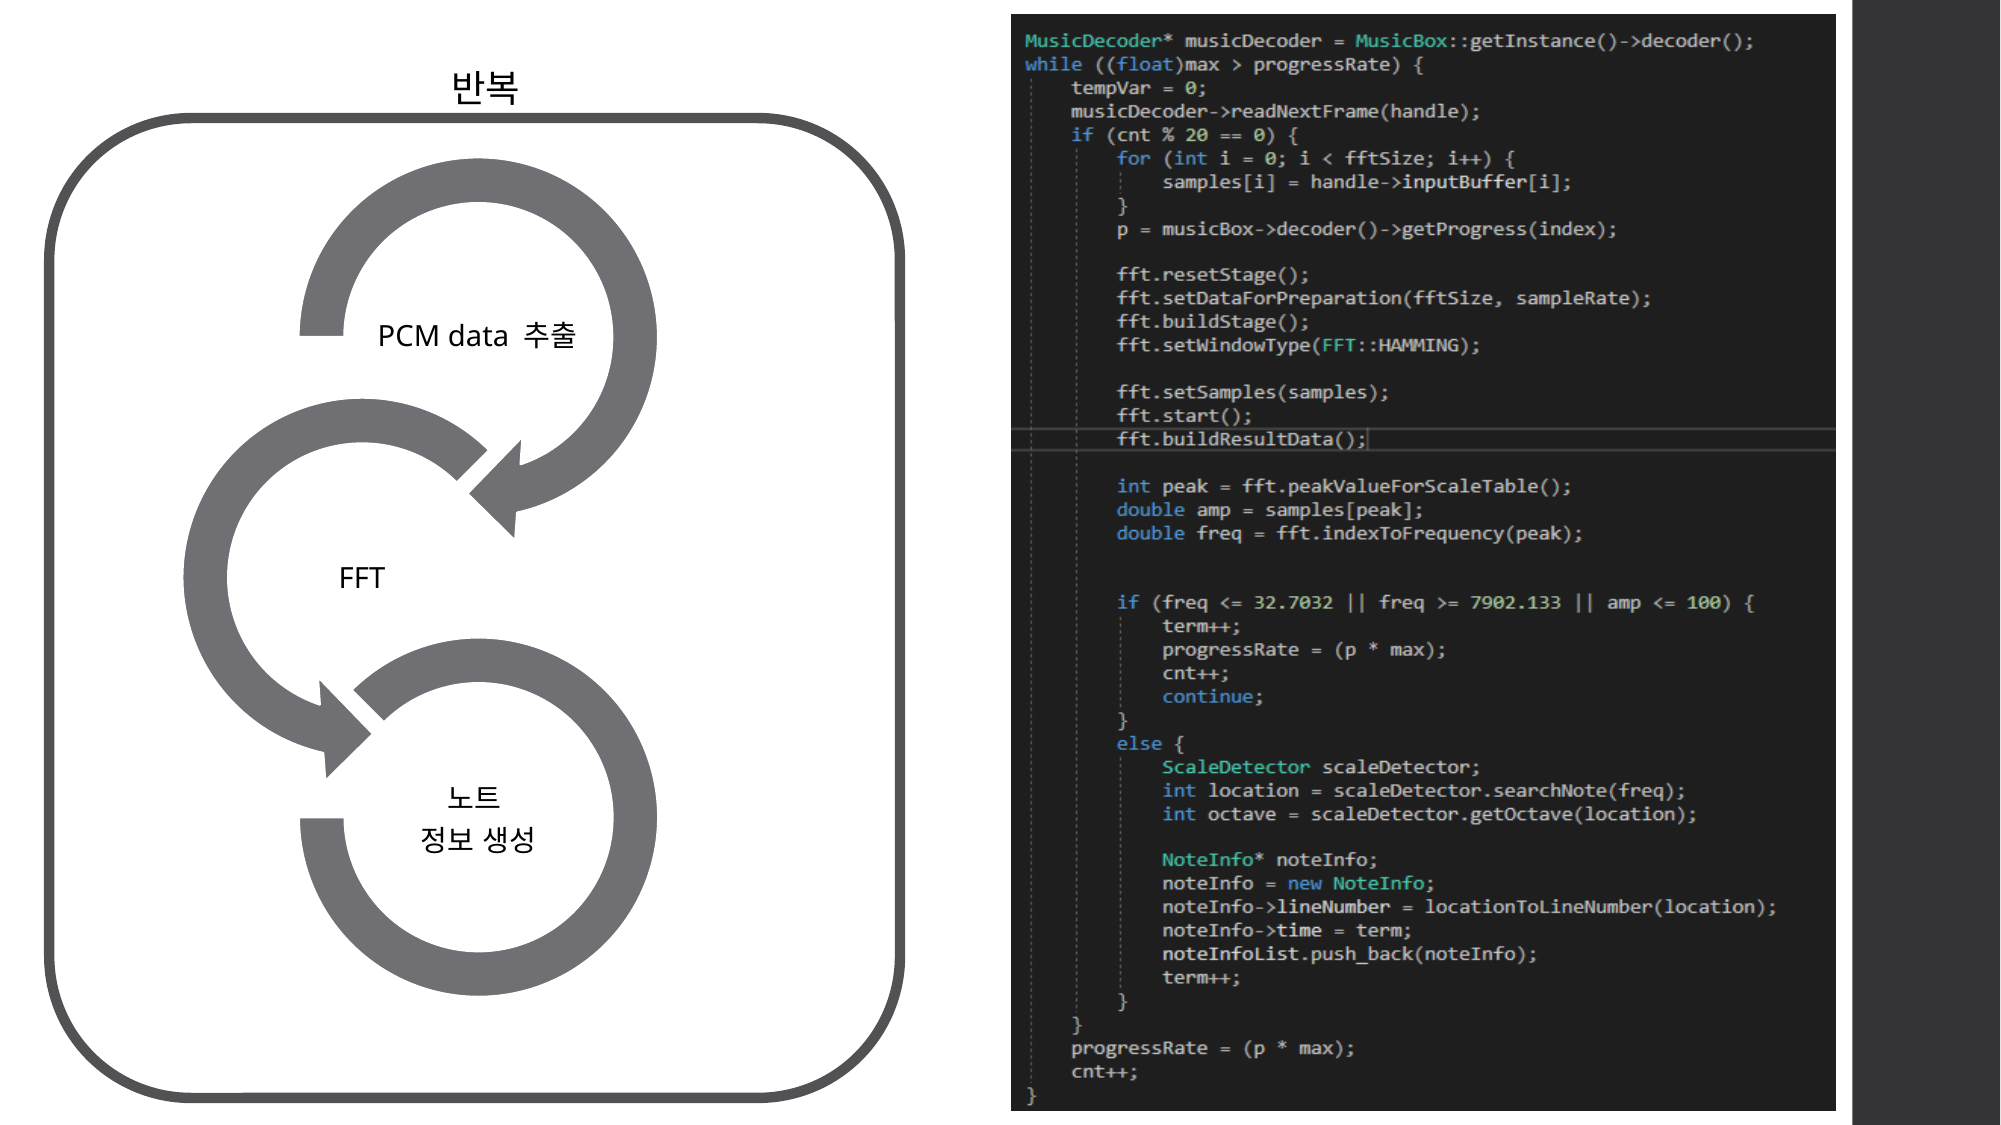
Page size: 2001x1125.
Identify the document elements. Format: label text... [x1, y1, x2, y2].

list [1010, 14, 1836, 1111]
text_box 반복 [403, 57, 568, 113]
text_box [61, 131, 902, 1100]
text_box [27, 117, 814, 1008]
